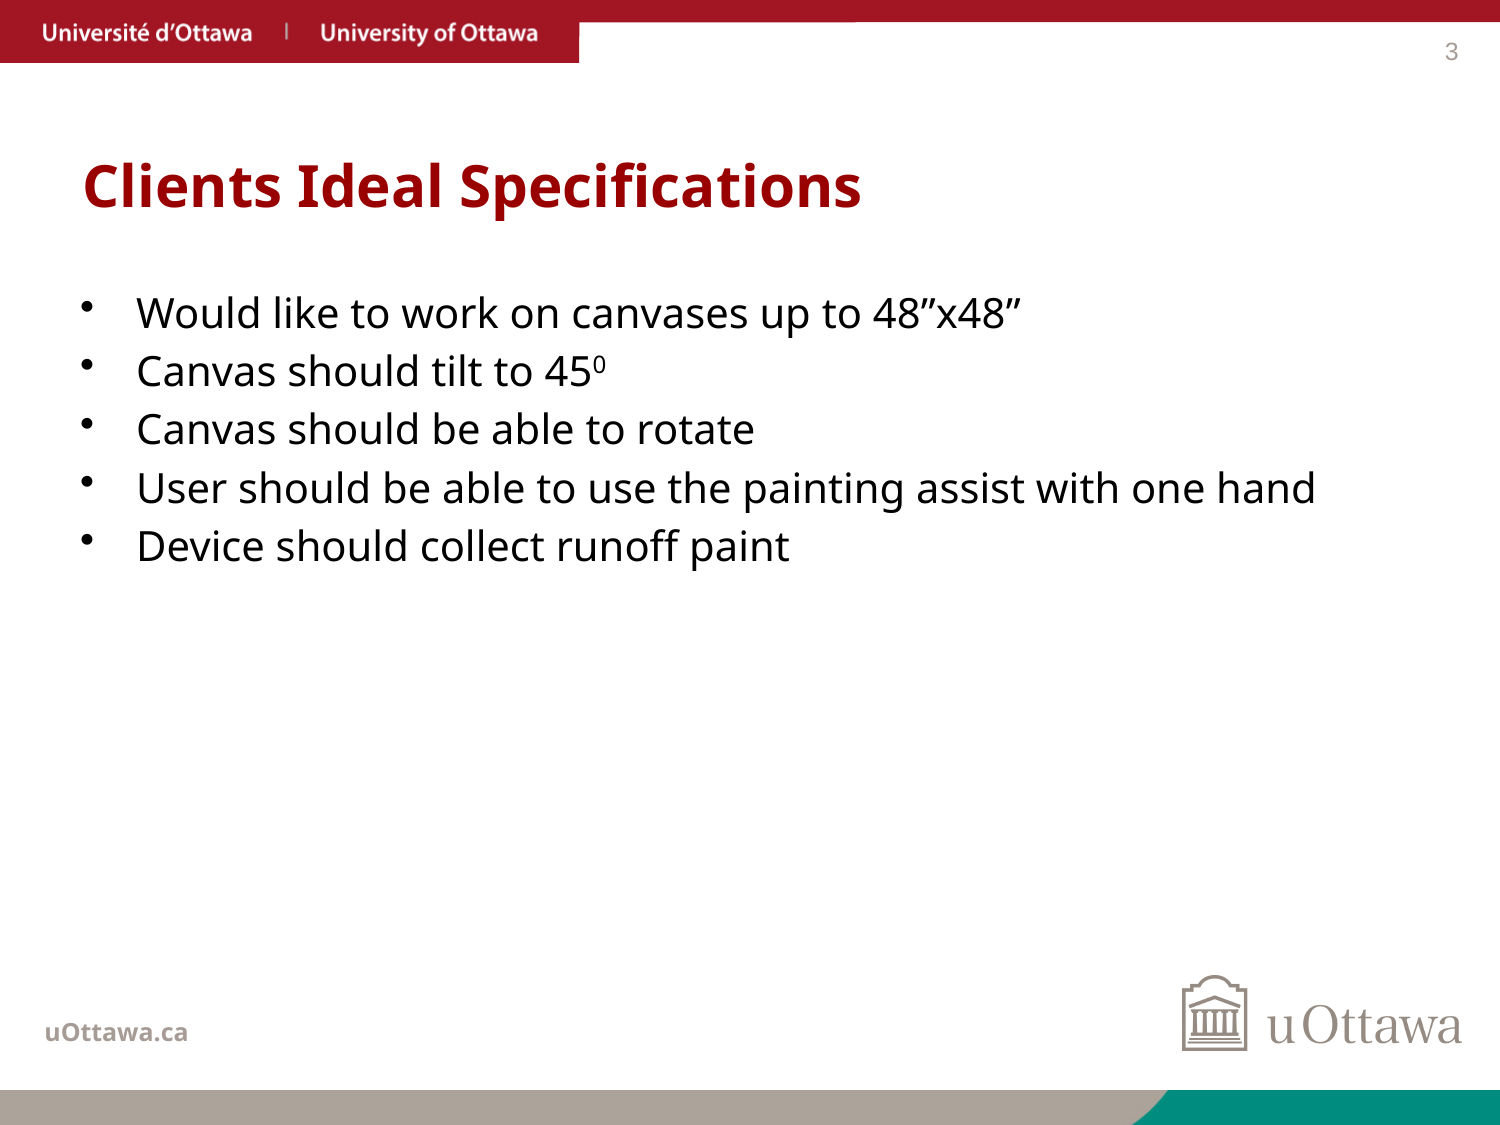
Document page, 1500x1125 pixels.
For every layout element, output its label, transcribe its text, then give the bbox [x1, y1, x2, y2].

picture [1182, 975, 1462, 1051]
list Would like to work on canvases up to 48”x48” Canvas should tilt to 450 Canvas should be able to rotate User should be able to use the painting assist with one hand Device should collect runoff paint [64, 278, 1340, 895]
title Clients Ideal Specifications [67, 113, 1344, 256]
text_box 3 [1123, 27, 1474, 88]
picture [0, 0, 1500, 63]
picture [0, 1090, 1500, 1125]
